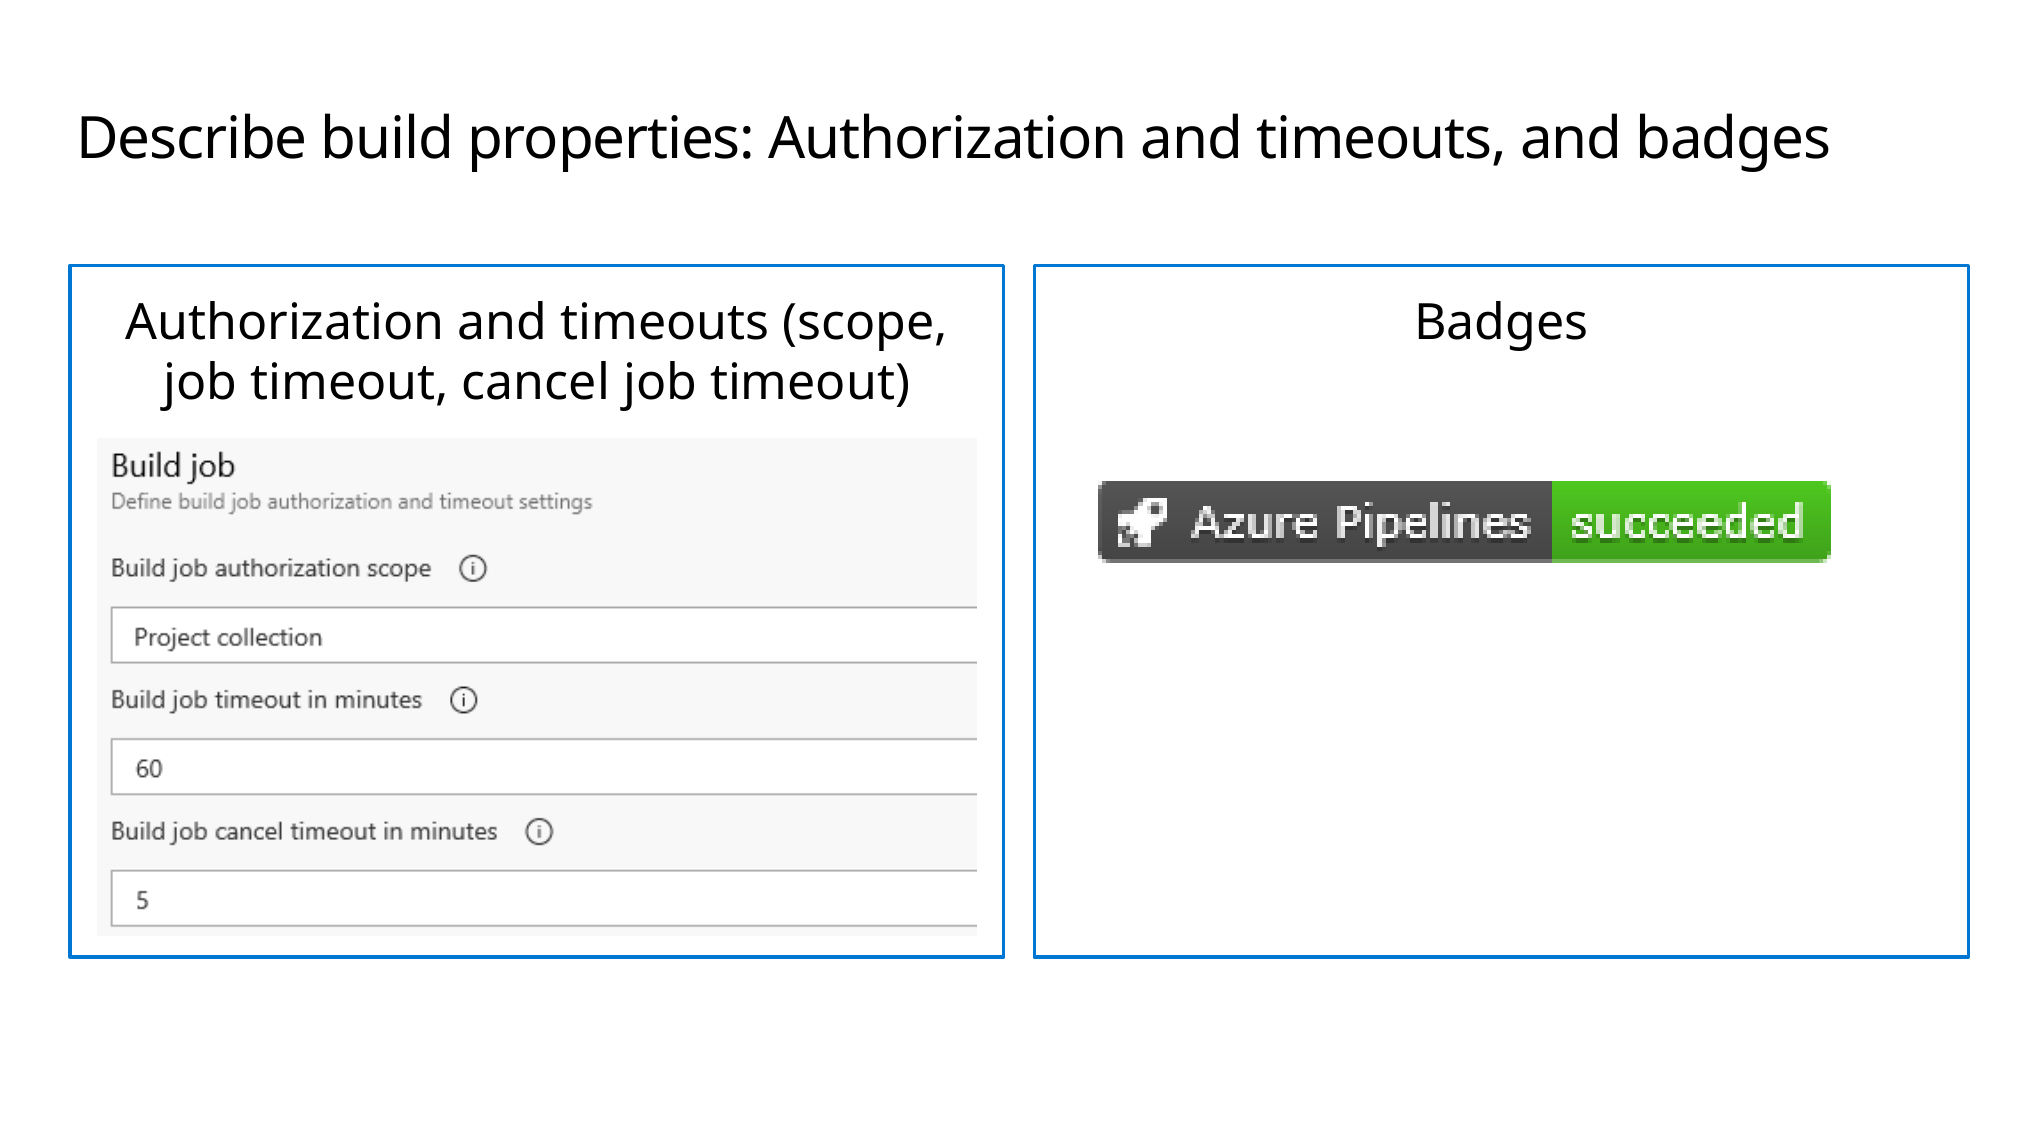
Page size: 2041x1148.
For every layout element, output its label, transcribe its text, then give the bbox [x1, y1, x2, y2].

text_box Badges [1033, 265, 1969, 958]
picture [97, 438, 977, 936]
picture [1061, 441, 1942, 592]
text_box Authorization and timeouts (scope, job timeout, cancel job timeout) [69, 265, 1005, 958]
title Describe build properties: Authorization and timeouts, and badges [76, 103, 1969, 172]
